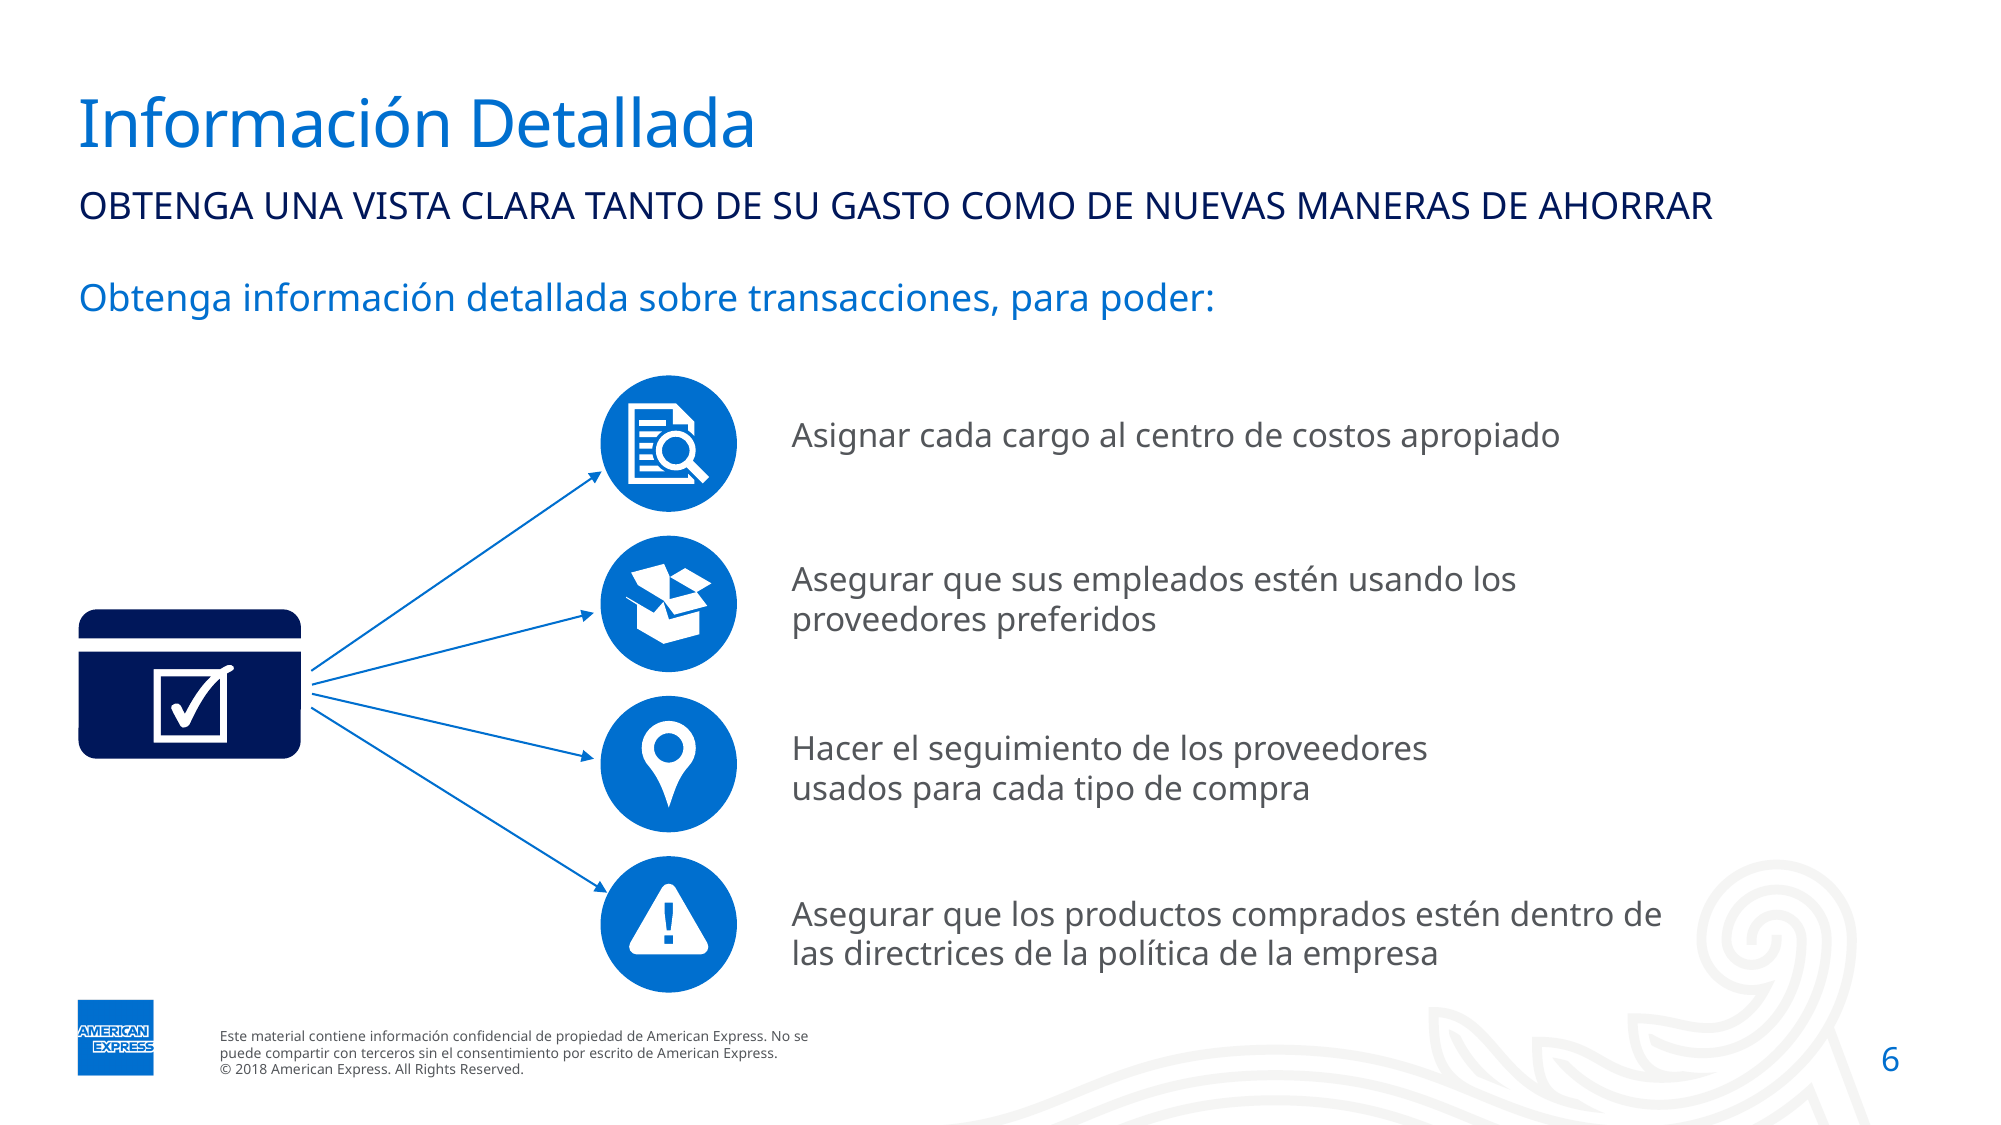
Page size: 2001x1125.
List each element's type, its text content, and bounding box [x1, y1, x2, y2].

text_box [600, 375, 1800, 512]
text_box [608, 695, 1503, 833]
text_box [78, 609, 301, 759]
picture [65, 987, 166, 1088]
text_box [312, 471, 602, 685]
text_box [602, 535, 1559, 673]
text_box Obtenga información detallada sobre transacciones, para poder: [78, 274, 1266, 320]
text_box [600, 856, 1681, 993]
title Información Detallada [78, 90, 1879, 278]
slide_number 6 [1800, 1033, 1900, 1084]
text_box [312, 693, 608, 893]
